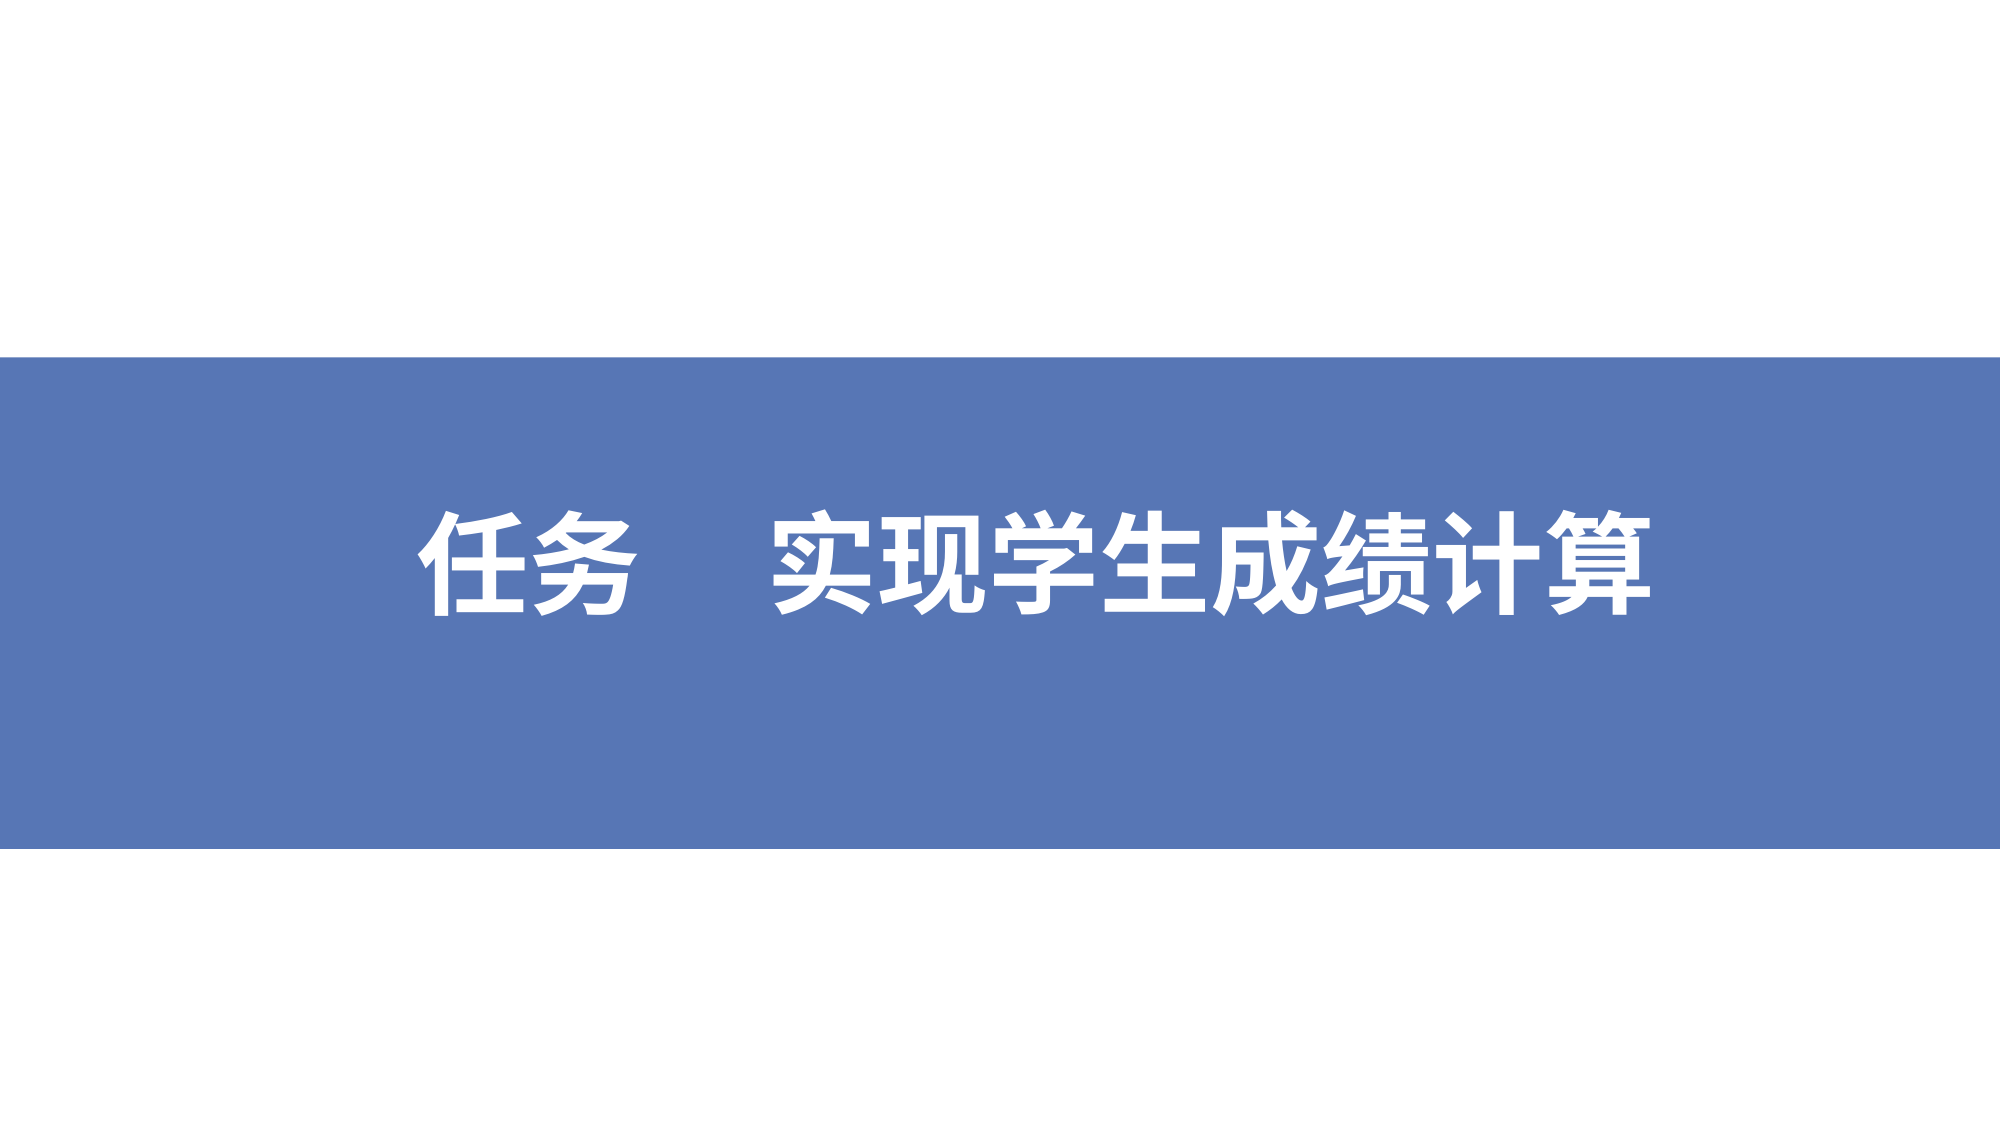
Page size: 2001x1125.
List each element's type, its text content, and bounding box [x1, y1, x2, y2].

text_box 任务 [401, 486, 747, 637]
text_box 实现学生成绩计算 [751, 486, 1688, 635]
text_box [0, 356, 2000, 850]
